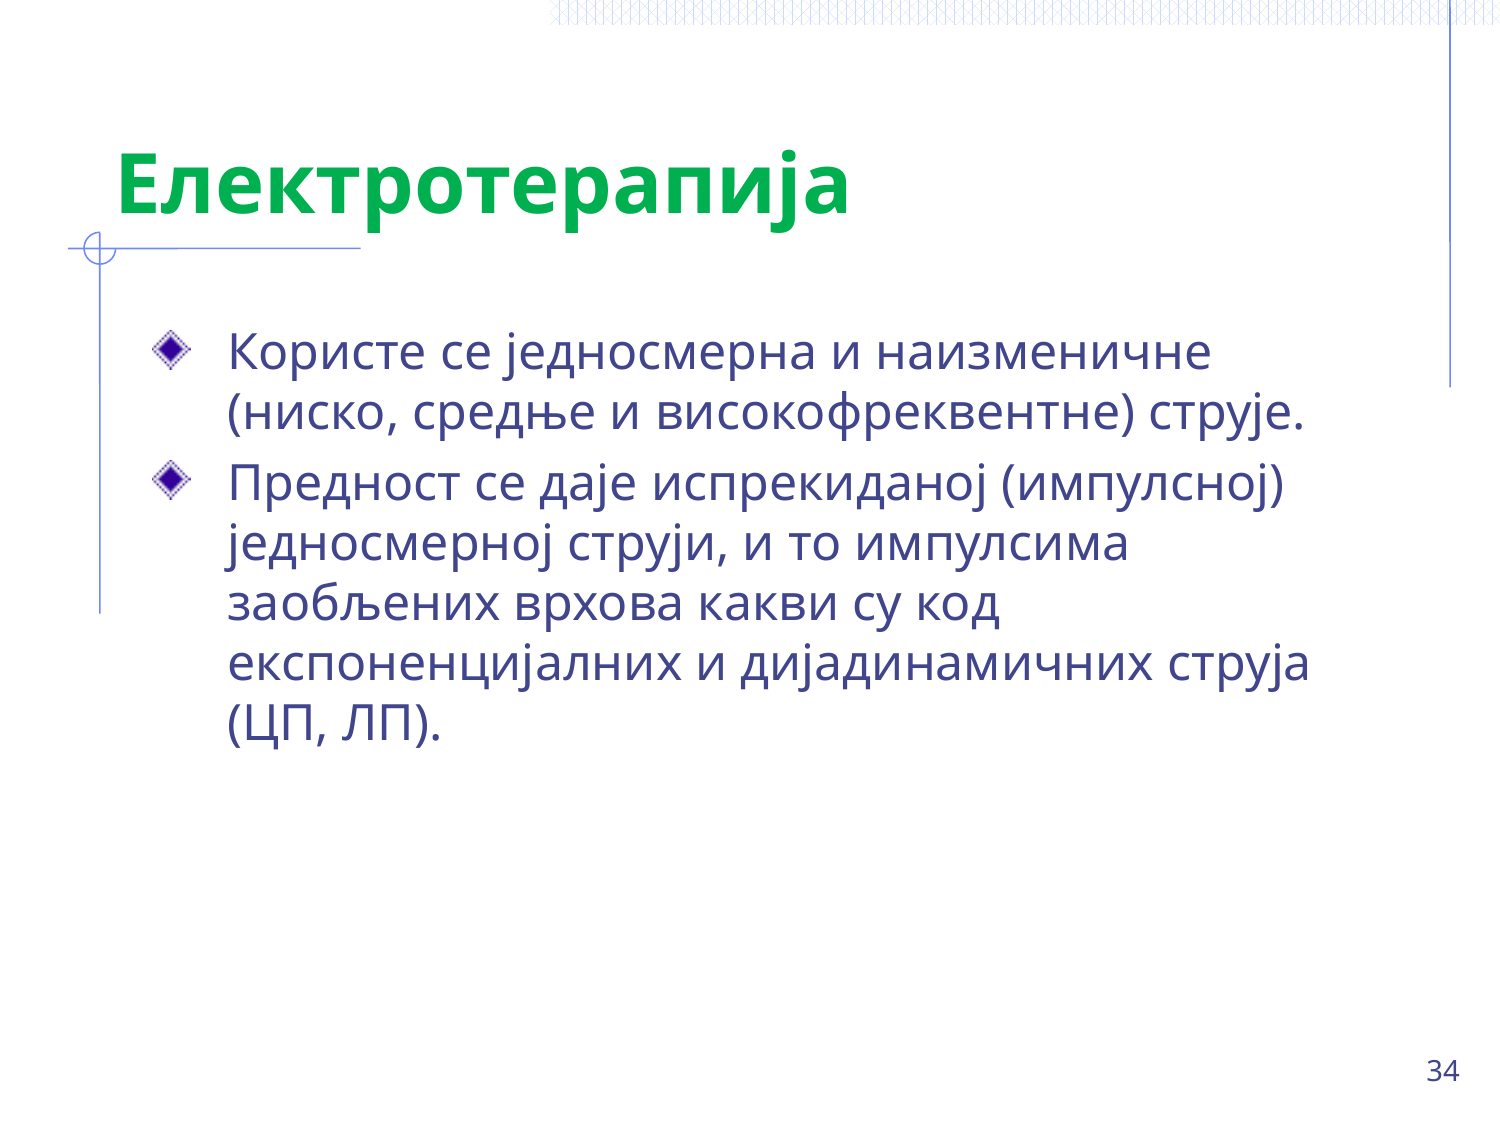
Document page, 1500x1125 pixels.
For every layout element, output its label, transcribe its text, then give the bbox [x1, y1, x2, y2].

picture [152, 330, 191, 370]
list Користе се једносмерна и наизменичне (ниско, средње и високофреквентне) струје. Предност се даје испрекиданој (импулсној) једносмерној струји, и то импулсима заобљених врхова какви су код експоненцијалних и дијадинамичних струја (ЦП, ЛП). [137, 312, 1413, 988]
title Електротерапија [99, 49, 1376, 238]
slide_number 34 [1162, 1025, 1475, 1100]
picture [152, 460, 191, 500]
